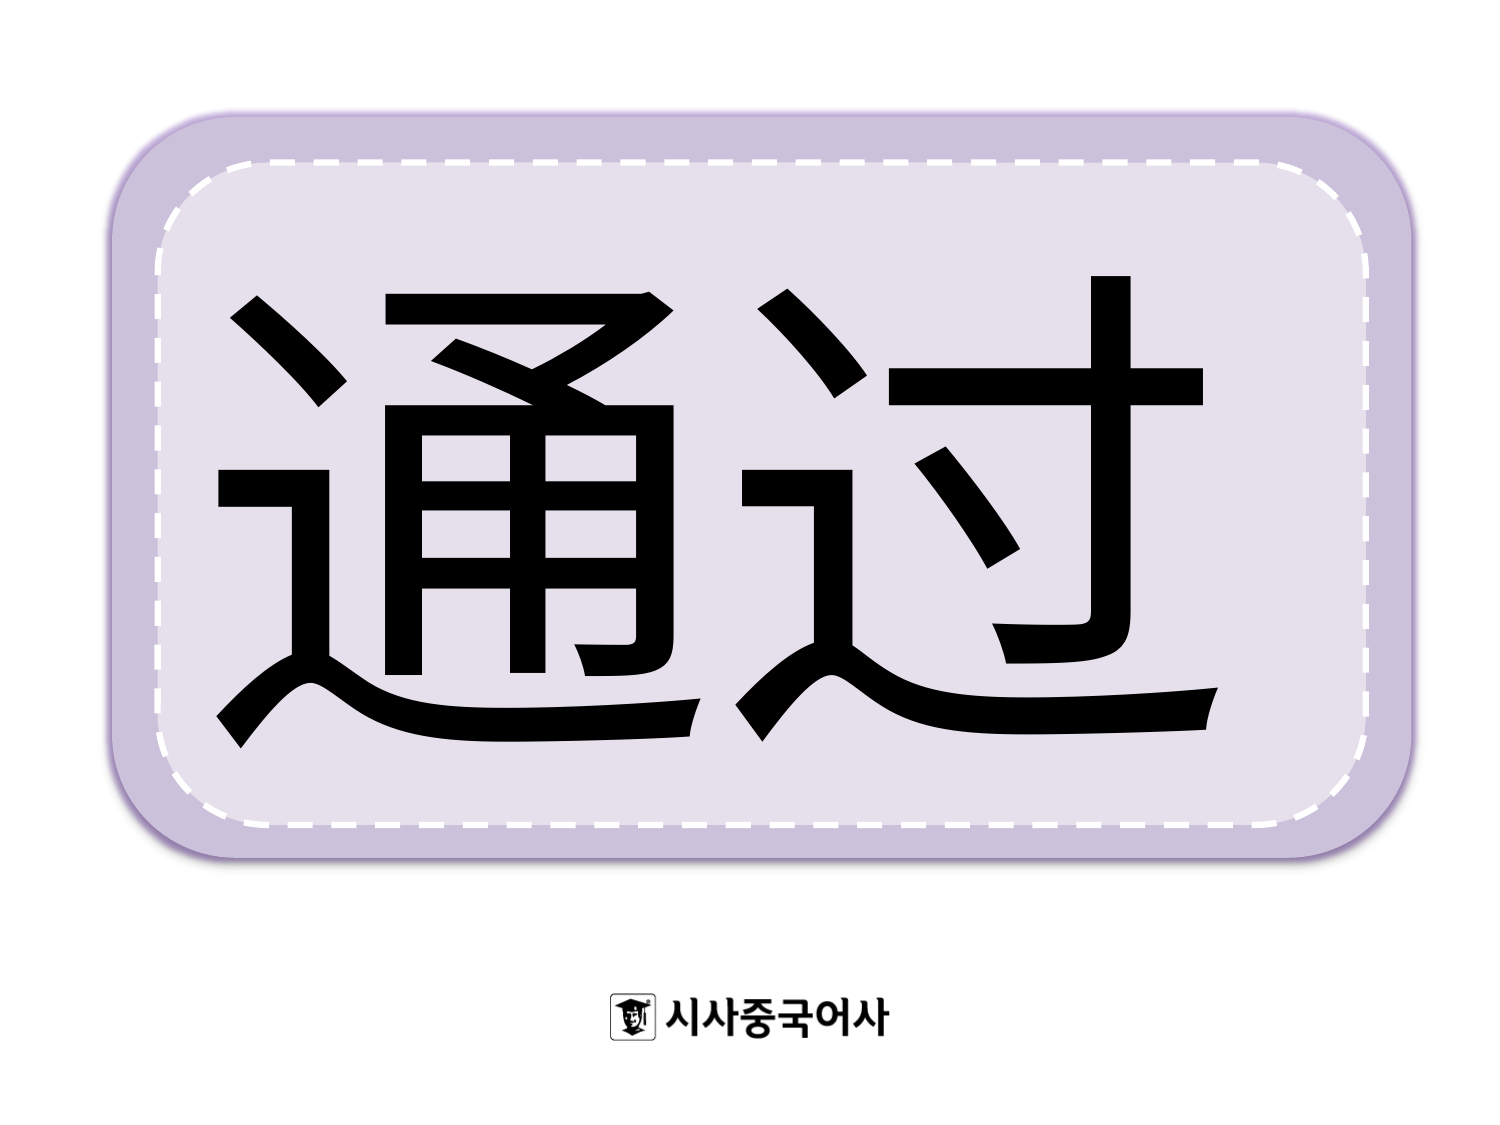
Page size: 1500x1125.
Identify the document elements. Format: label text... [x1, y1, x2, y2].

text_box 通过 [171, 172, 1380, 836]
picture [602, 987, 898, 1047]
text_box [162, 160, 1371, 824]
